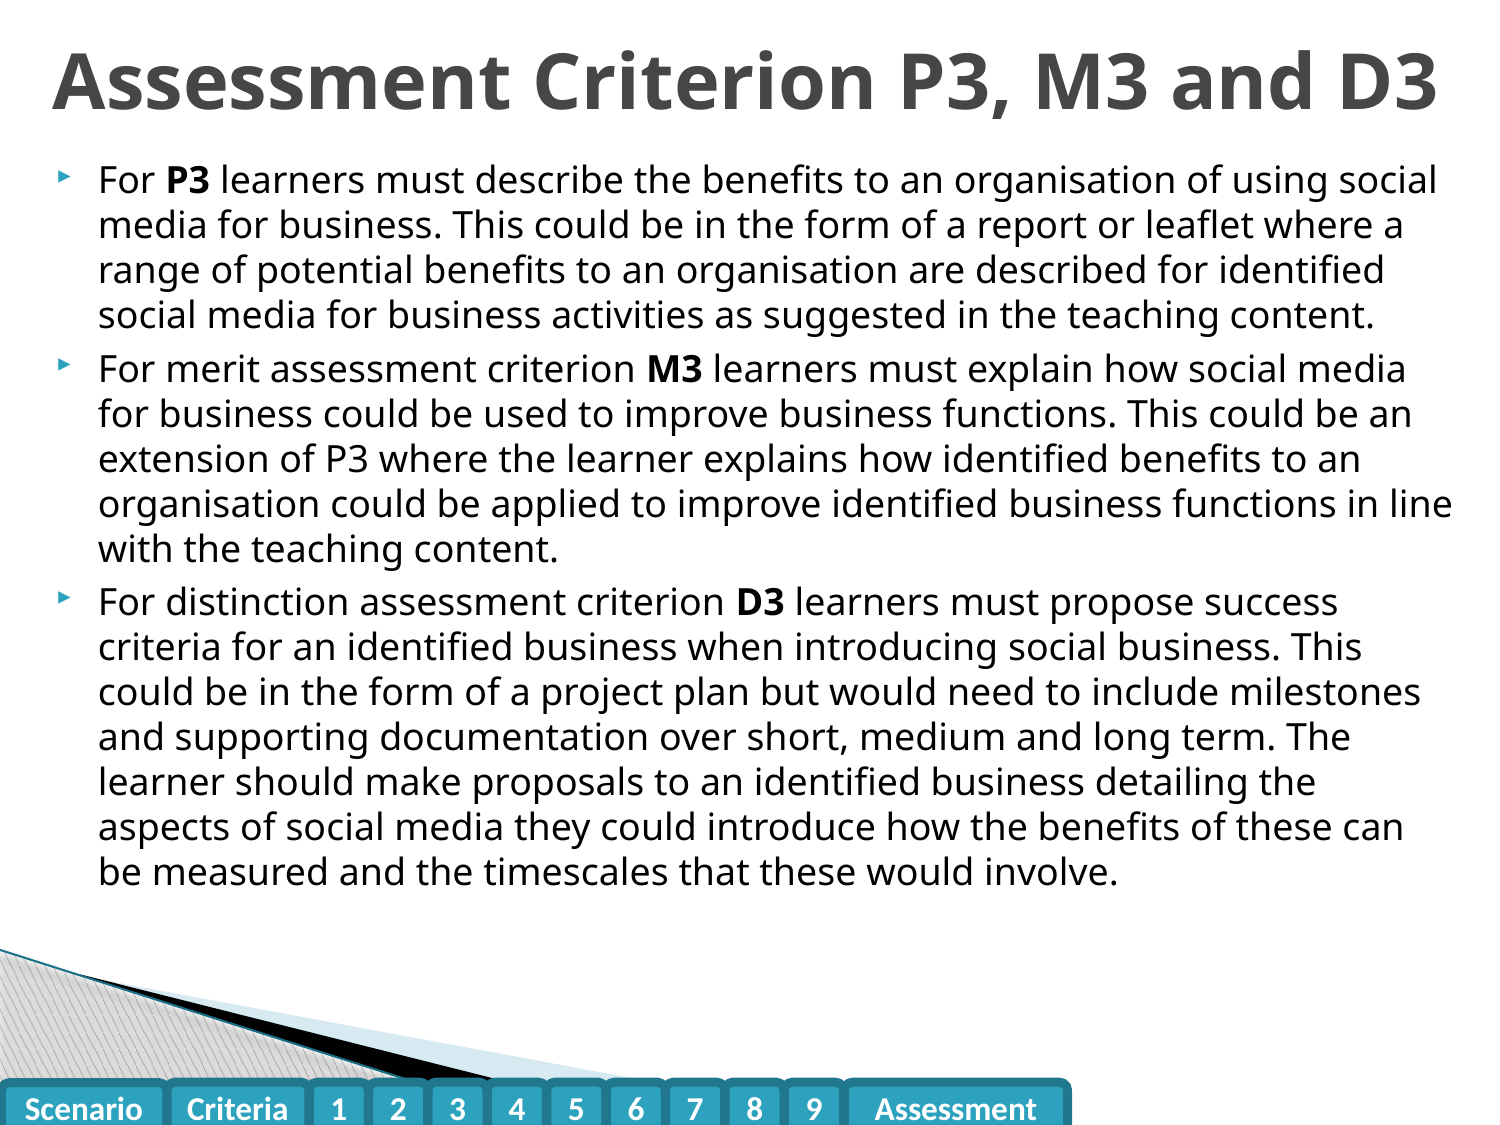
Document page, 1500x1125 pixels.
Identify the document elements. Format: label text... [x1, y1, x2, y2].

title Assessment Criterion P3, M3 and D3 [37, 19, 1471, 138]
list For P3 learners must describe the benefits to an organisation of using social media for business. This could be in the form of a report or leaflet where a range of potential benefits to an organisation are described for identified social media for business activities as suggested in the teaching content. For merit assessment criterion M3 learners must explain how social media for business could be used to improve business functions. This could be an extension of P3 where the learner explains how identified benefits to an organisation could be applied to improve identified business functions in line with the teaching content. For distinction assessment criterion D3 learners must propose success criteria for an identified business when introducing social business. This could be in the form of a project plan but would need to include milestones and supporting documentation over short, medium and long term. The learner should make proposals to an identified business detailing the aspects of social media they could introduce how the benefits of these can be measured and the timescales that these would involve. [41, 149, 1471, 1024]
